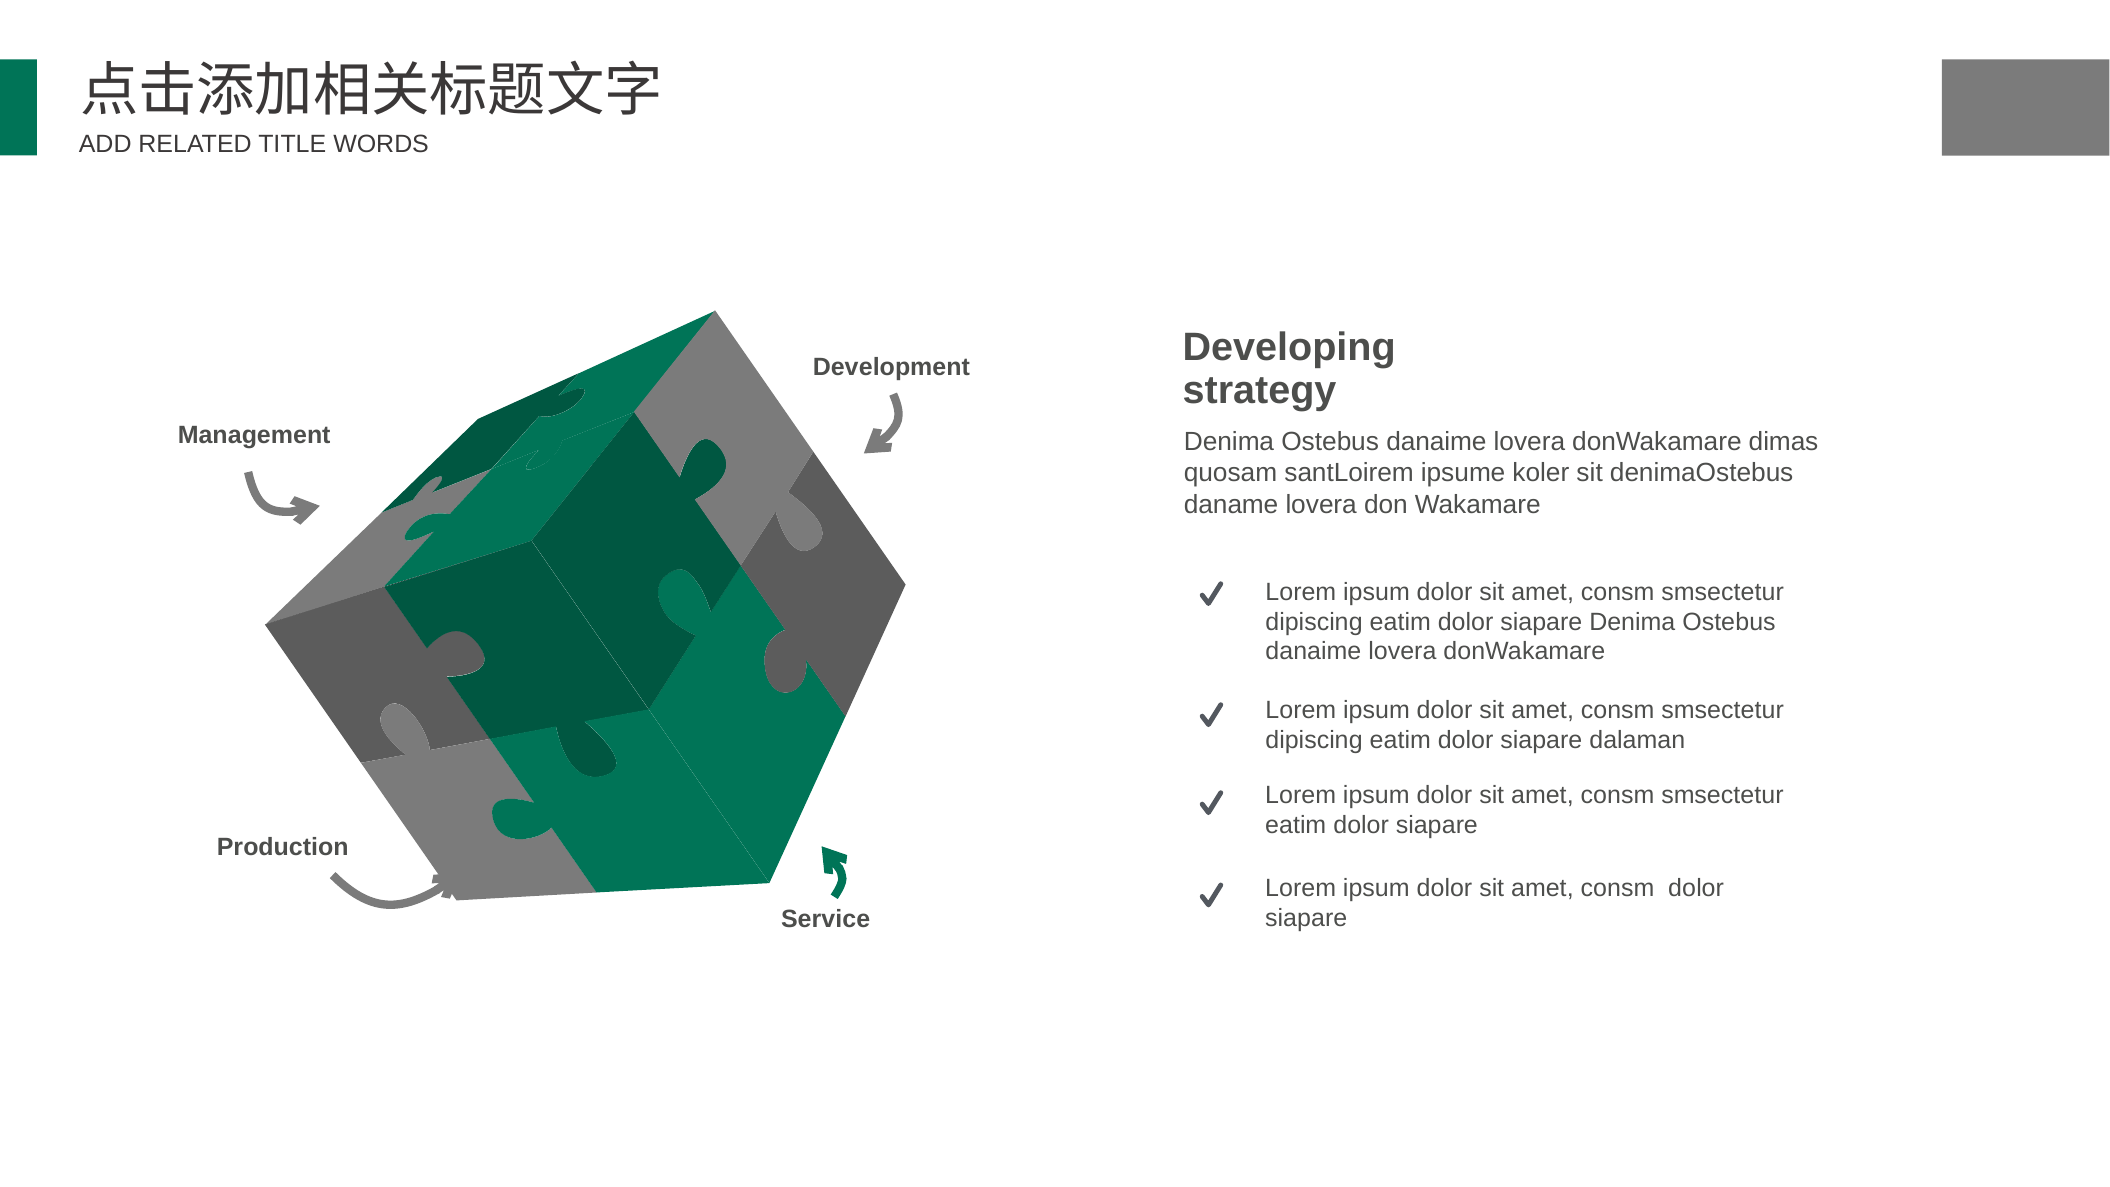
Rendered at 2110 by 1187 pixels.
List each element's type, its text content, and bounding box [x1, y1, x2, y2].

text_box [1199, 790, 1224, 816]
text_box Lorem ipsum dolor sit amet, consm smsectetur dipiscing eatim dolor siapare dalaman [1265, 688, 1841, 759]
text_box Lorem ipsum dolor sit amet, consm smsectetur eatim dolor siapare [1265, 773, 1799, 844]
text_box [1199, 882, 1224, 908]
text_box Developing strategy [1174, 334, 1546, 404]
text_box Development [943, 346, 977, 384]
text_box Lorem ipsum dolor sit amet, consm dolor siapare [1265, 866, 1799, 937]
text_box ADD RELATED TITLE WORDS [62, 119, 446, 166]
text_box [299, 334, 943, 953]
text_box [248, 472, 299, 513]
text_box Management [169, 415, 299, 453]
text_box Lorem ipsum dolor sit amet, consm smsectetur dipiscing eatim dolor siapare Denima Ostebus danaime lovera donWakamare [1265, 565, 1841, 675]
text_box Denima Ostebus danaime lovera donWakamare dimas quosam santLoirem ipsume koler sit denimaOstebus daname lovera don Wakamare [1176, 403, 1841, 539]
text_box [1199, 581, 1224, 606]
text_box [0, 58, 38, 157]
text_box Production [211, 826, 299, 865]
text_box [1941, 58, 2110, 157]
text_box [1199, 702, 1224, 728]
text_box 点击添加相关标题文字 [64, 43, 679, 130]
